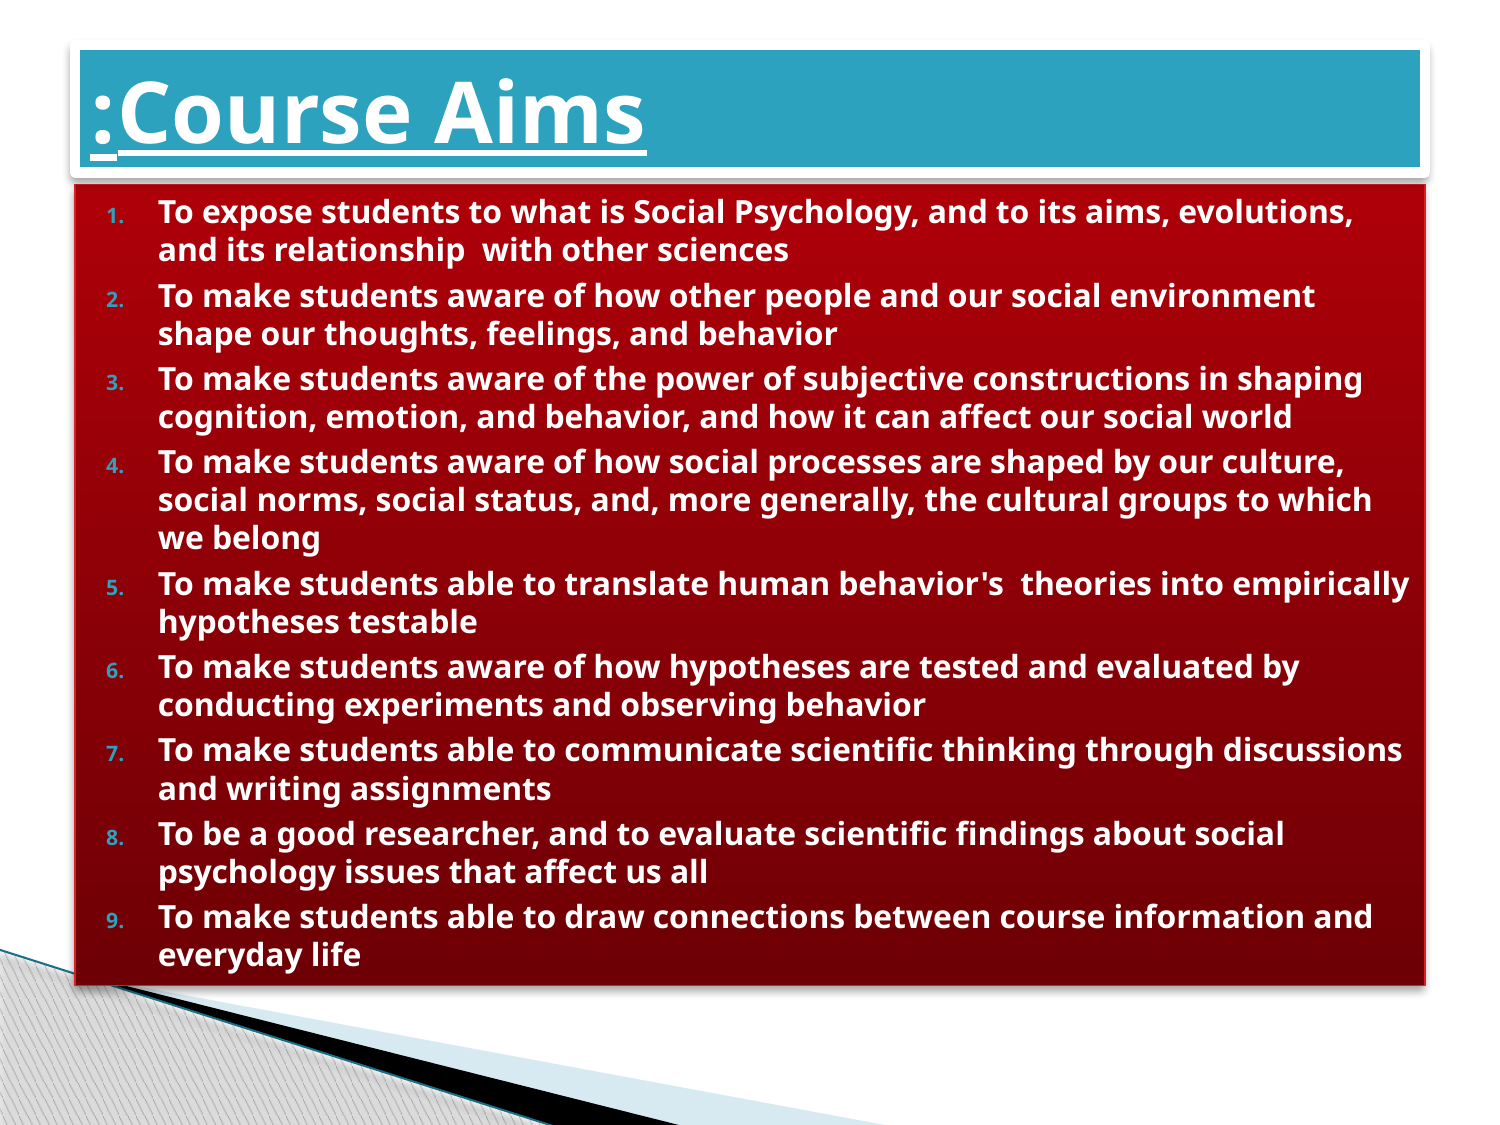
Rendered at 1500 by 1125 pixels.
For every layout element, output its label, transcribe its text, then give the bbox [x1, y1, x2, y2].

list To expose students to what is Social Psychology, and to its aims, evolutions, and its relationship with other sciences To make students aware of how other people and our social environment shape our thoughts, feelings, and behavior To make students aware of the power of subjective constructions in shaping cognition, emotion, and behavior, and how it can affect our social world To make students aware of how social processes are shaped by our culture, social norms, social status, and, more generally, the cultural groups to which we belong To make students able to translate human behavior's theories into empirically hypotheses testable To make students aware of how hypotheses are tested and evaluated by conducting experiments and observing behavior To make students able to communicate scientific thinking through discussions and writing assignments To be a good researcher, and to evaluate scientific findings about social psychology issues that affect us all To make students able to draw connections between course information and everyday life [74, 188, 1426, 986]
title Course Aims: [70, 40, 1430, 178]
